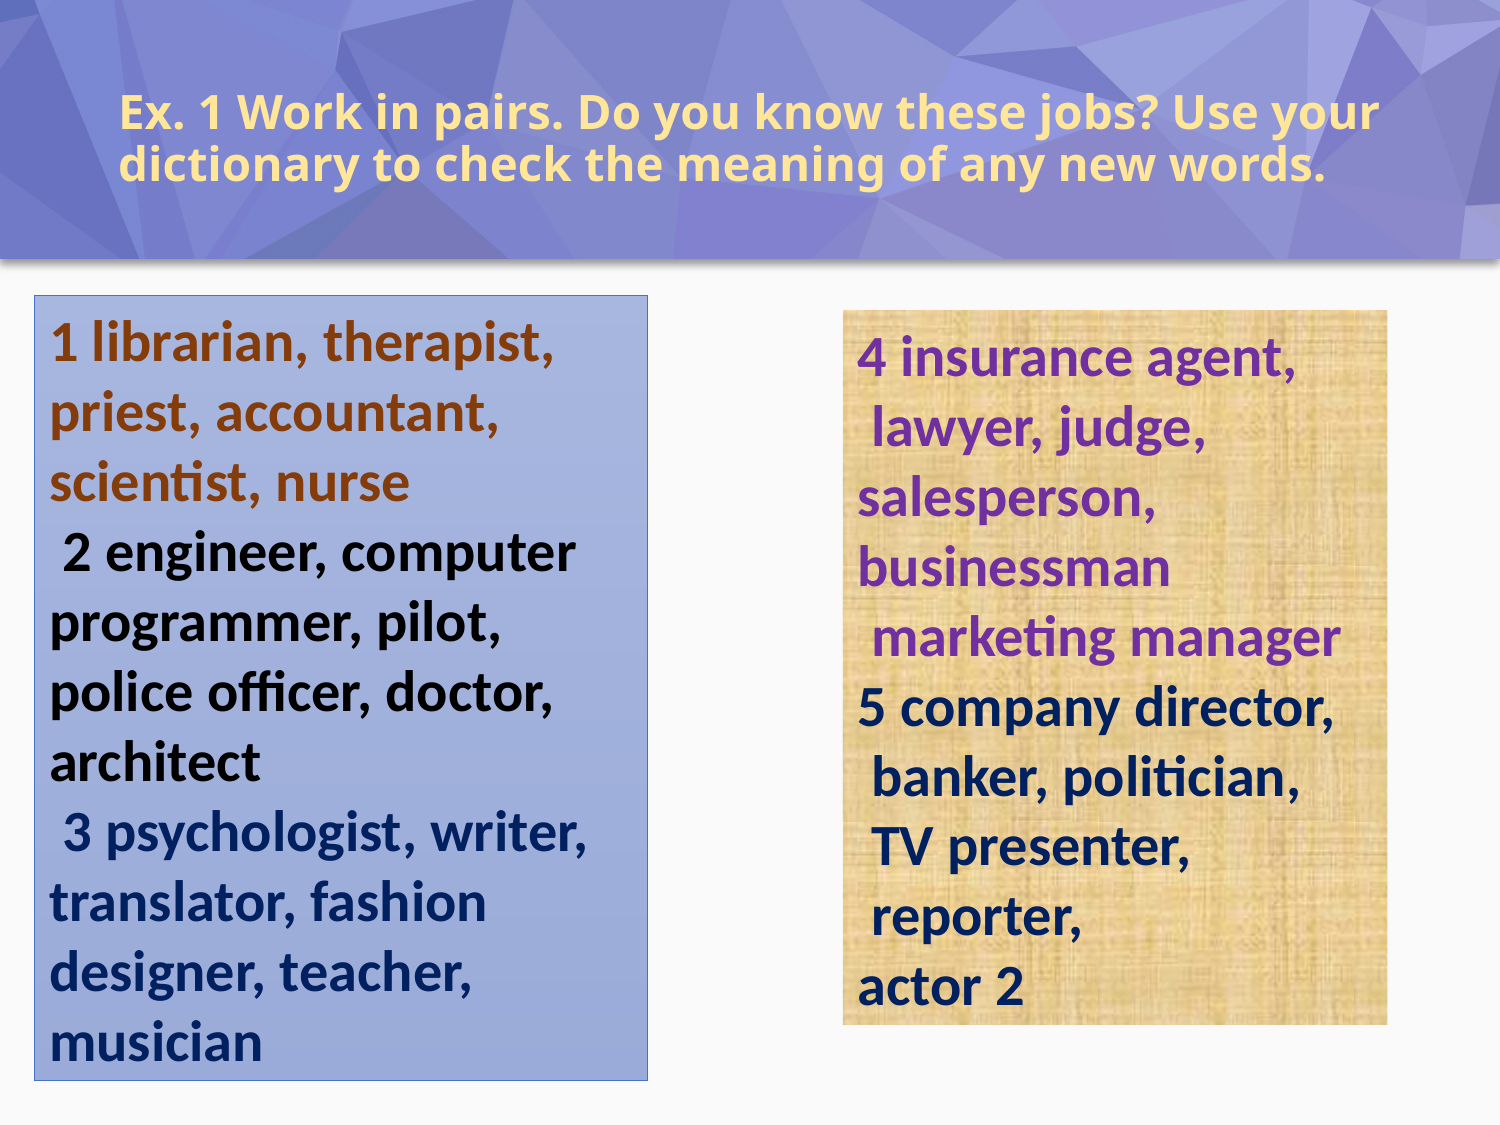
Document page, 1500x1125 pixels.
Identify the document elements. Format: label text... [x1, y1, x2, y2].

text_box 1 librarian, therapist, priest, accountant, scientist, nurse 2 engineer, computer programmer, pilot, police officer, doctor, architect 3 psychologist, writer, translator, fashion designer, teacher, musician [34, 295, 648, 1081]
picture [0, 0, 1500, 259]
text_box 4 insurance agent, lawyer, judge, salesperson, businessman marketing manager 5 company director, banker, politician, TV presenter, reporter, actor 2 [842, 310, 1388, 1025]
title Ex. 1 Work in pairs. Do you know these jobs? Use your dictionary to check the meaning of any new words. [103, 59, 1397, 278]
